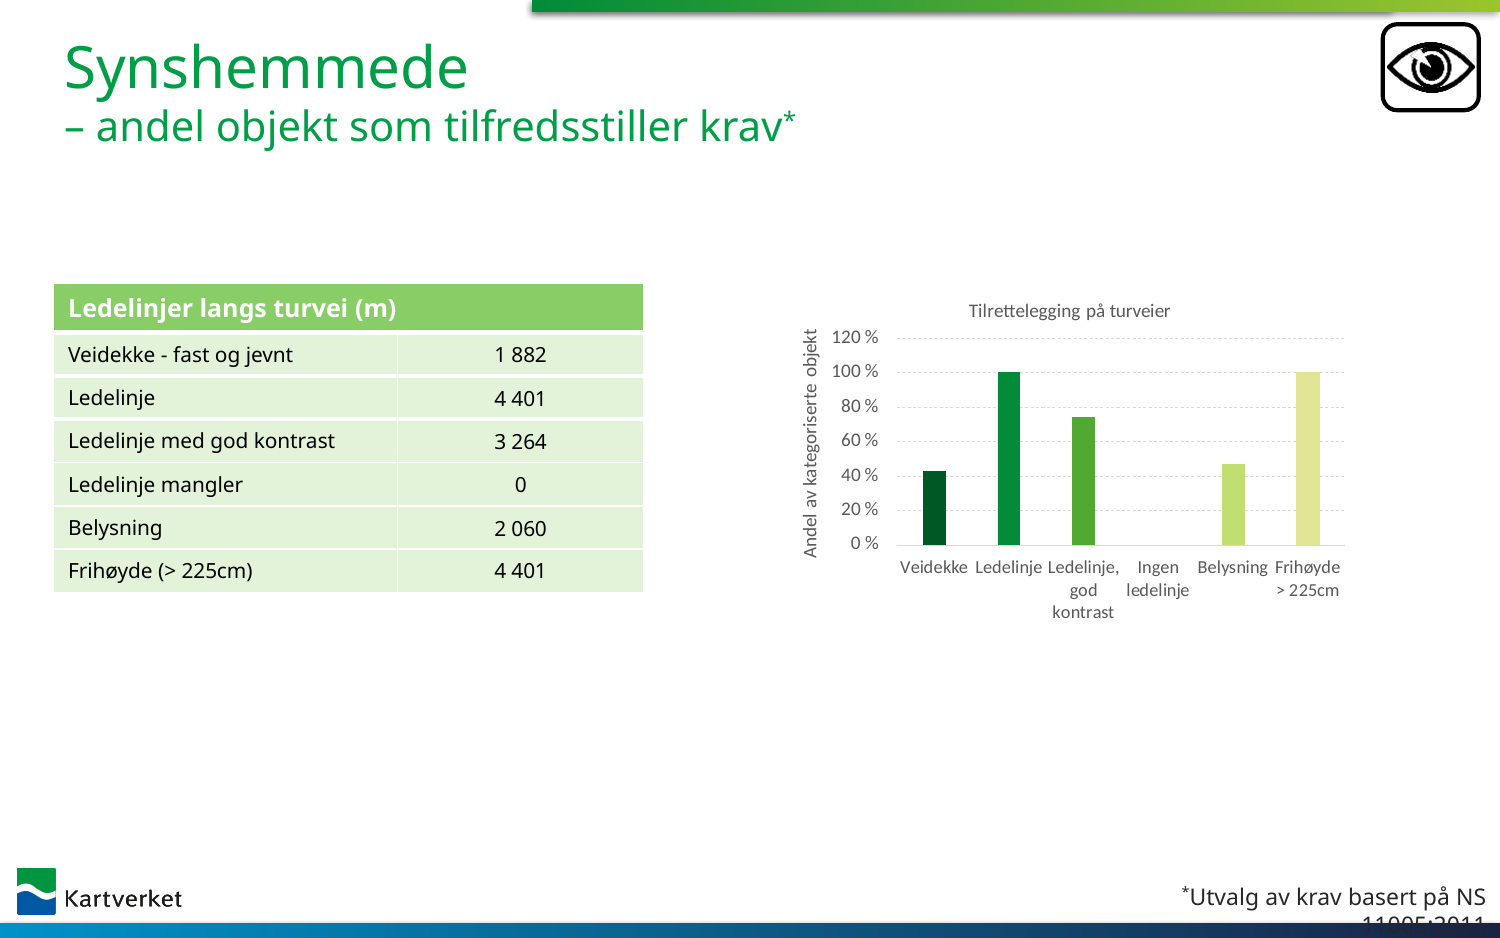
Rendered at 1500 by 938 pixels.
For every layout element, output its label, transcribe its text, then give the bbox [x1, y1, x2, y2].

table_cell Ledelinje mangler [54, 463, 397, 505]
table_cell Frihøyde (> 225cm) [54, 550, 397, 592]
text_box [1382, 24, 1480, 111]
table_cell Veidekke - fast og jevnt [54, 335, 397, 374]
text_box Synshemmede – andel objekt som tilfredsstiller krav* [49, 24, 1431, 158]
table_cell 3 264 [398, 421, 643, 462]
table_cell 4 401 [398, 378, 643, 417]
table_cell 0 [398, 463, 643, 505]
table_cell 2 060 [398, 507, 643, 548]
table_header Ledelinjer langs turvei (m) [54, 284, 643, 330]
table_cell Ledelinje [54, 378, 397, 417]
table_cell Belysning [54, 507, 397, 548]
table_cell 1 882 [398, 335, 643, 374]
picture [791, 291, 1348, 630]
table_cell 4 401 [398, 550, 643, 592]
text_box *Utvalg av krav basert på NS 11005:2011 [1068, 873, 1500, 938]
table_cell Ledelinje med god kontrast [54, 421, 397, 462]
